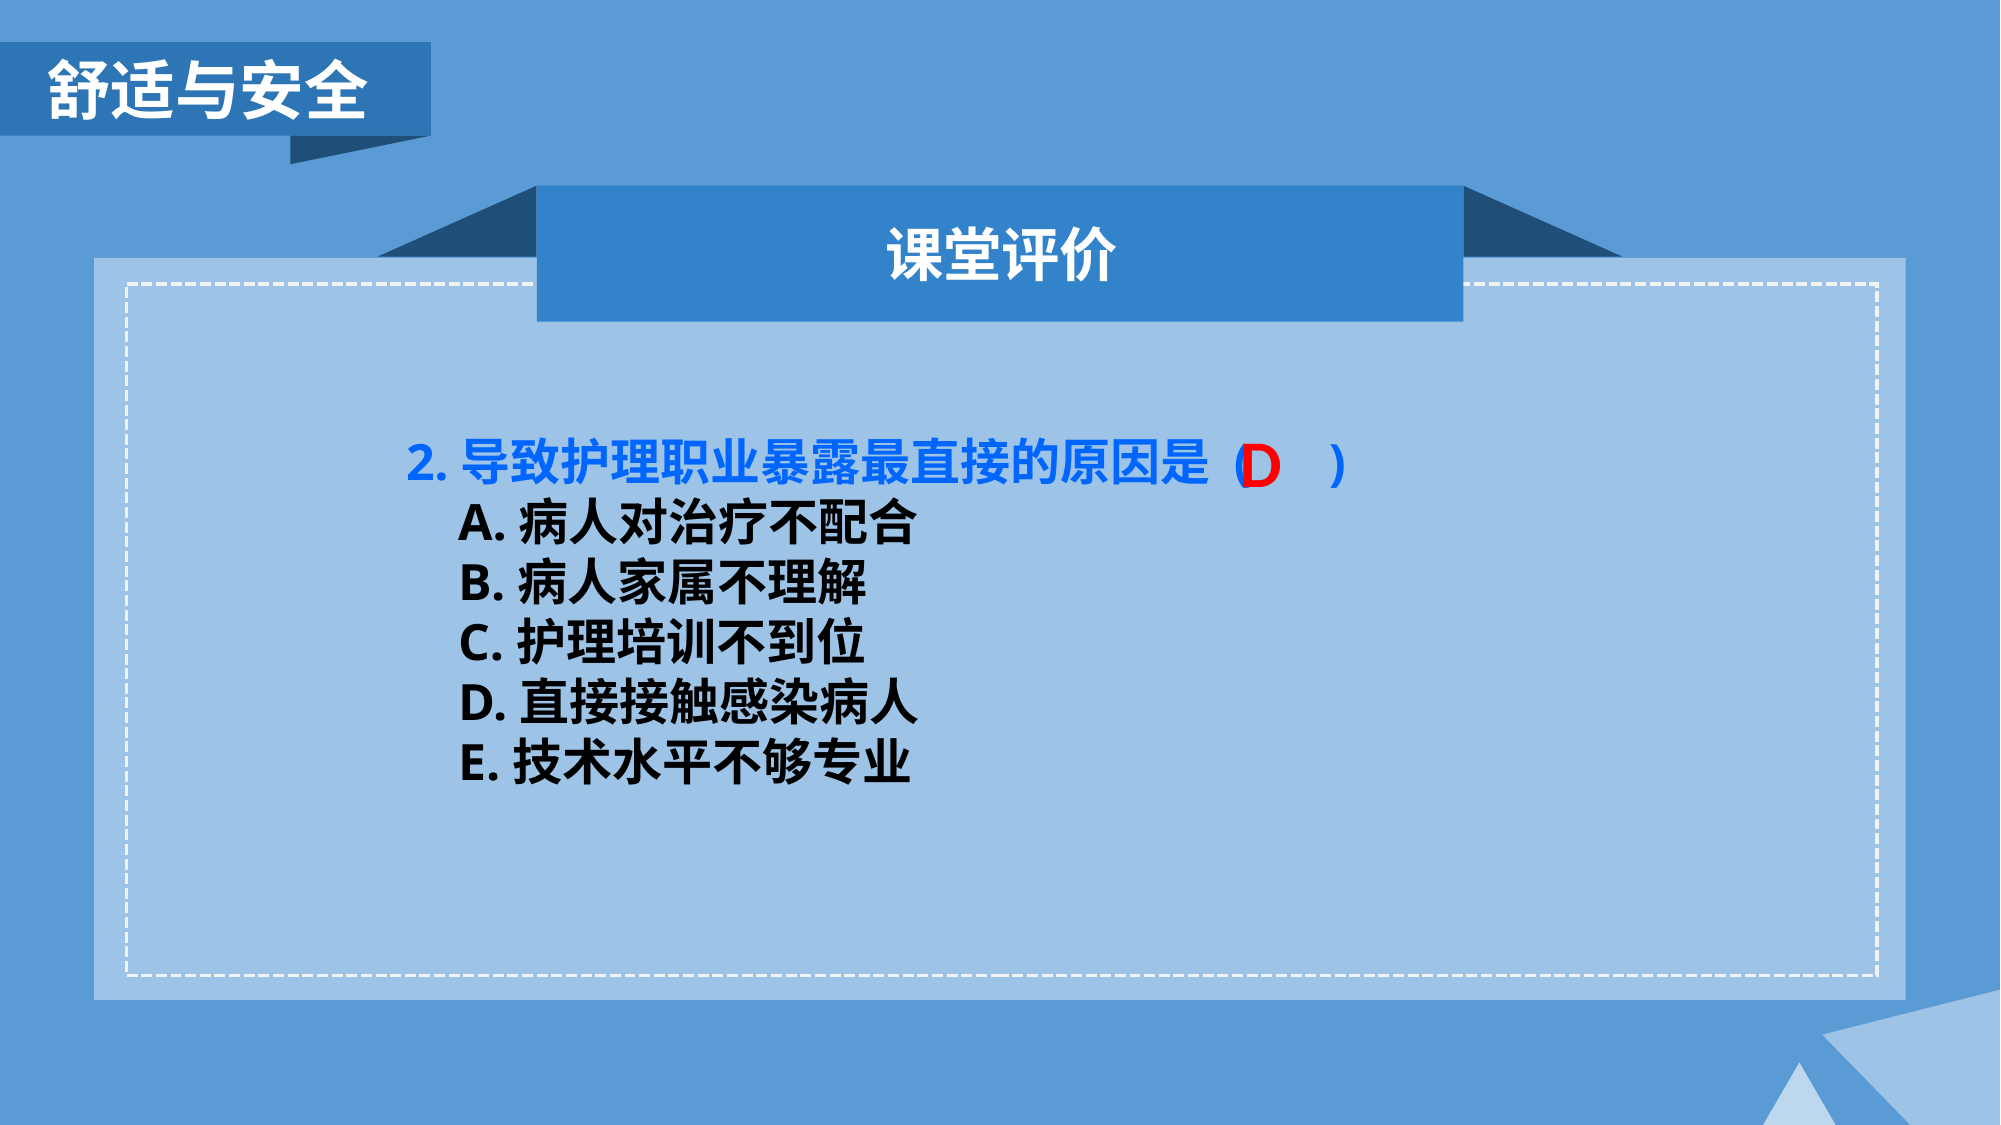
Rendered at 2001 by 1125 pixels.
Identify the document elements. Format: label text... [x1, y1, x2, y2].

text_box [377, 185, 1623, 322]
text_box [289, 135, 432, 166]
text_box 舒适与安全 [31, 42, 808, 135]
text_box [94, 257, 1906, 1001]
text_box [0, 41, 432, 137]
text_box [1761, 1060, 1837, 1125]
text_box [1820, 988, 2000, 1125]
